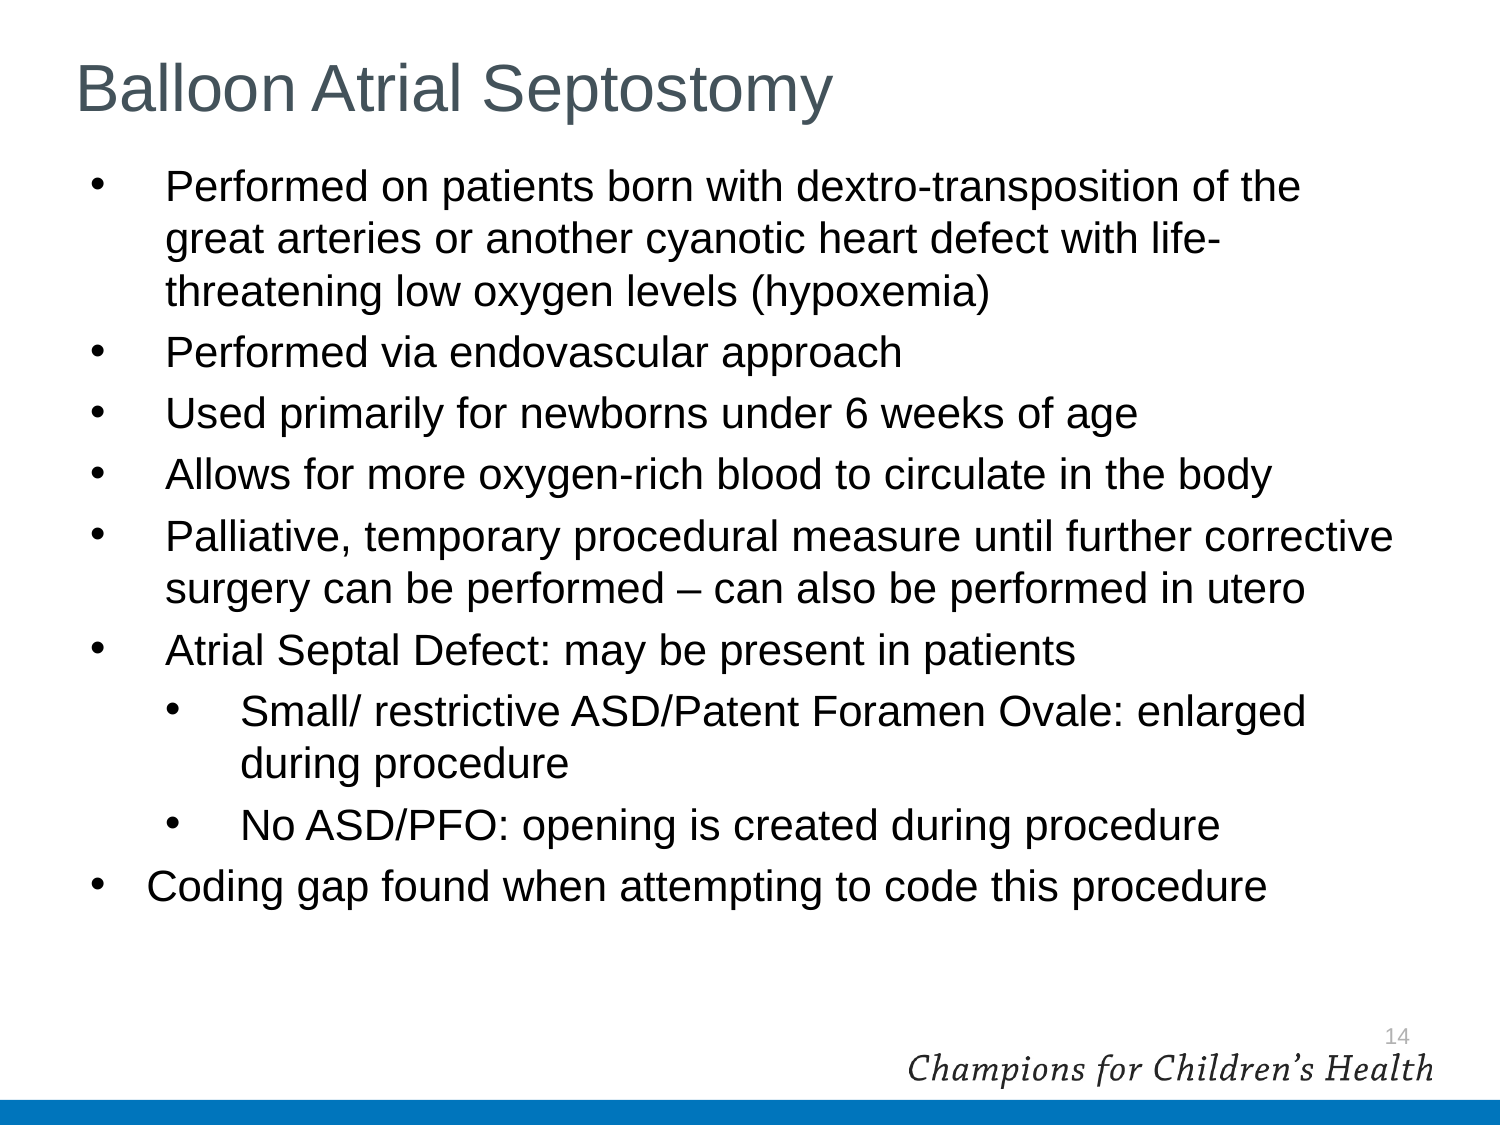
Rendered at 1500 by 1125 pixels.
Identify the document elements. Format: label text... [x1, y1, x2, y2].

picture [909, 1053, 1432, 1089]
list Performed on patients born with dextro-transposition of the great arteries or another cyanotic heart defect with life-threatening low oxygen levels (hypoxemia) Performed via endovascular approach Used primarily for newborns under 6 weeks of age Allows for more oxygen-rich blood to circulate in the body Palliative, temporary procedural measure until further corrective surgery can be performed – can also be performed in utero Atrial Septal Defect: may be present in patients Small/ restrictive ASD/Patent Foramen Ovale: enlarged during procedure No ASD/PFO: opening is created during procedure Coding gap found when attempting to code this procedure [74, 149, 1426, 1001]
slide_number 14 [1074, 1005, 1425, 1066]
title Balloon Atrial Septostomy [74, 44, 1426, 138]
